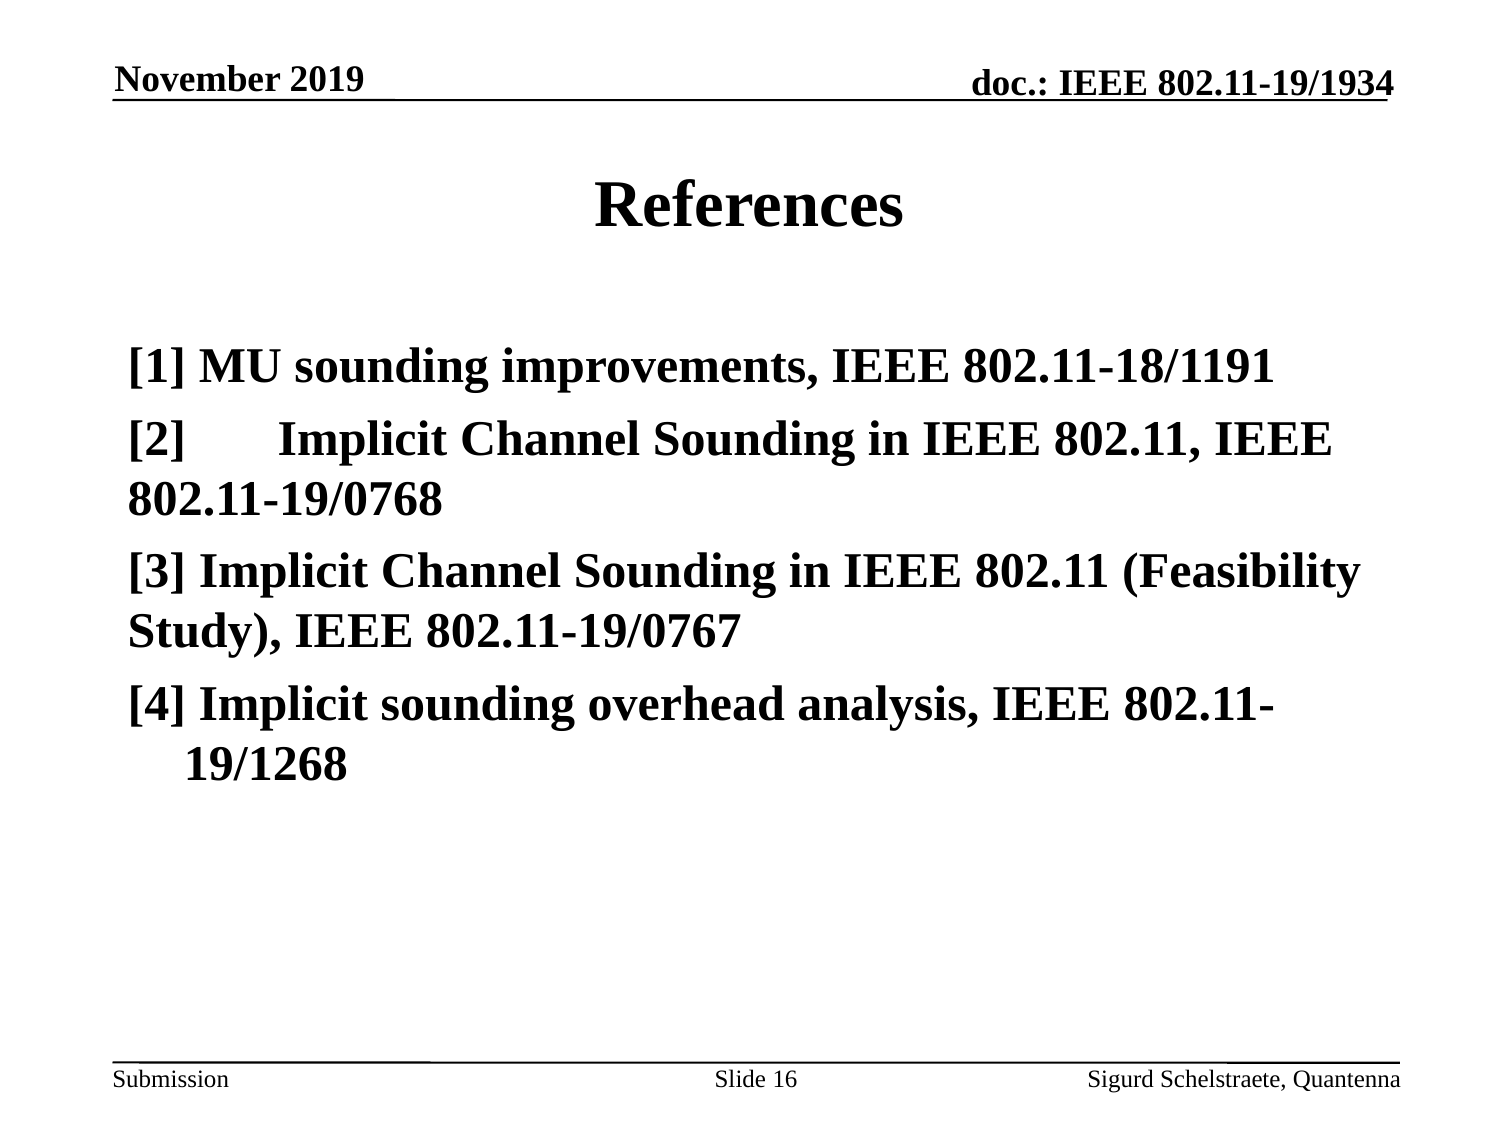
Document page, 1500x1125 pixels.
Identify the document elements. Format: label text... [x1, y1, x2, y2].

slide_number Slide 16 [712, 1061, 800, 1123]
title References [112, 112, 1388, 288]
list [1] MU sounding improvements, IEEE 802.11-18/1191 [2] Implicit Channel Sounding in IEEE 802.11, IEEE 802.11-19/0768 [3] Implicit Channel Sounding in IEEE 802.11 (Feasibility Study), IEEE 802.11-19/0767 [4] Implicit sounding overhead analysis, IEEE 802.11-19/1268 [112, 324, 1388, 1000]
footer Sigurd Schelstraete, Quantenna [878, 1061, 1402, 1093]
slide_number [114, 54, 423, 100]
